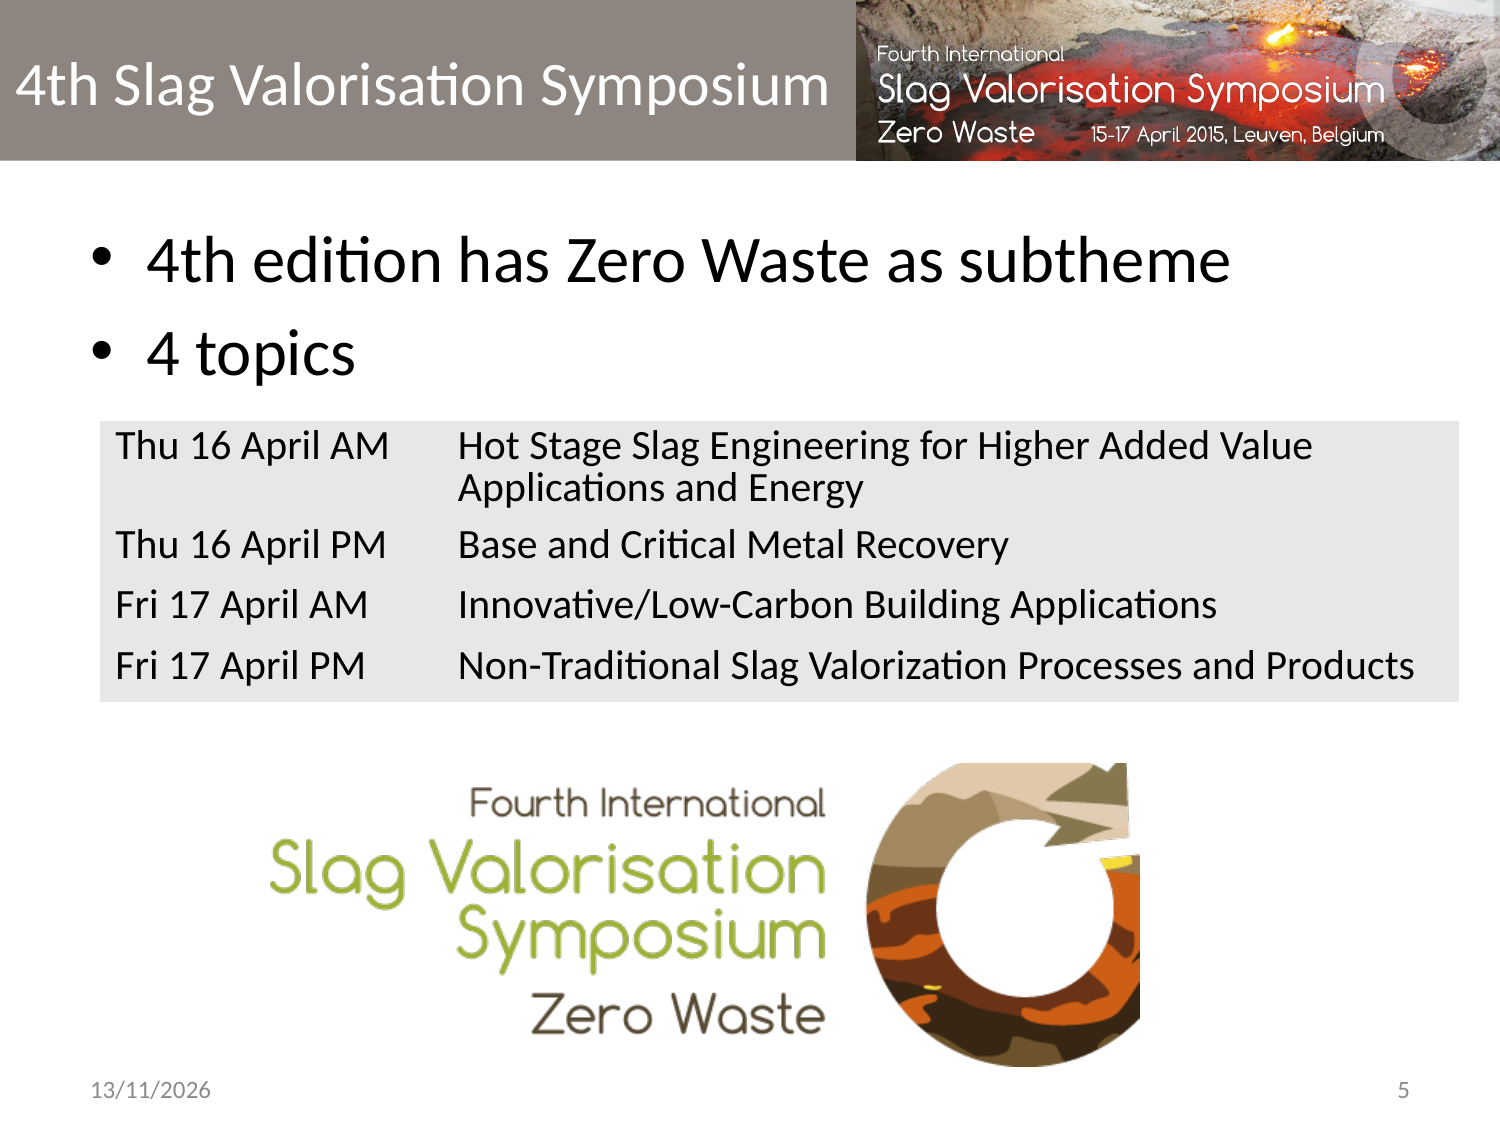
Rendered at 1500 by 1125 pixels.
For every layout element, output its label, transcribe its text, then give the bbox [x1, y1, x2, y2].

table_cell Fri 17 April AM [100, 580, 443, 641]
table_cell Thu 16 April PM [100, 519, 443, 580]
picture [229, 762, 1140, 1067]
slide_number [75, 1058, 425, 1119]
table_cell Non-Traditional Slag Valorization Processes and Products [443, 641, 1459, 702]
table_header Thu 16 April AM [100, 421, 443, 519]
table_cell Innovative/Low-Carbon Building Applications [443, 580, 1459, 641]
table_cell Base and Critical Metal Recovery [443, 519, 1459, 580]
list 4th edition has Zero Waste as subtheme 4 topics [75, 208, 1447, 1047]
slide_number 5 [1074, 1058, 1425, 1119]
picture [857, 0, 1500, 161]
title 4th Slag Valorisation Symposium [0, 0, 857, 161]
table_header Hot Stage Slag Engineering for Higher Added Value Applications and Energy [443, 421, 1459, 519]
table_cell Fri 17 April PM [100, 641, 443, 702]
